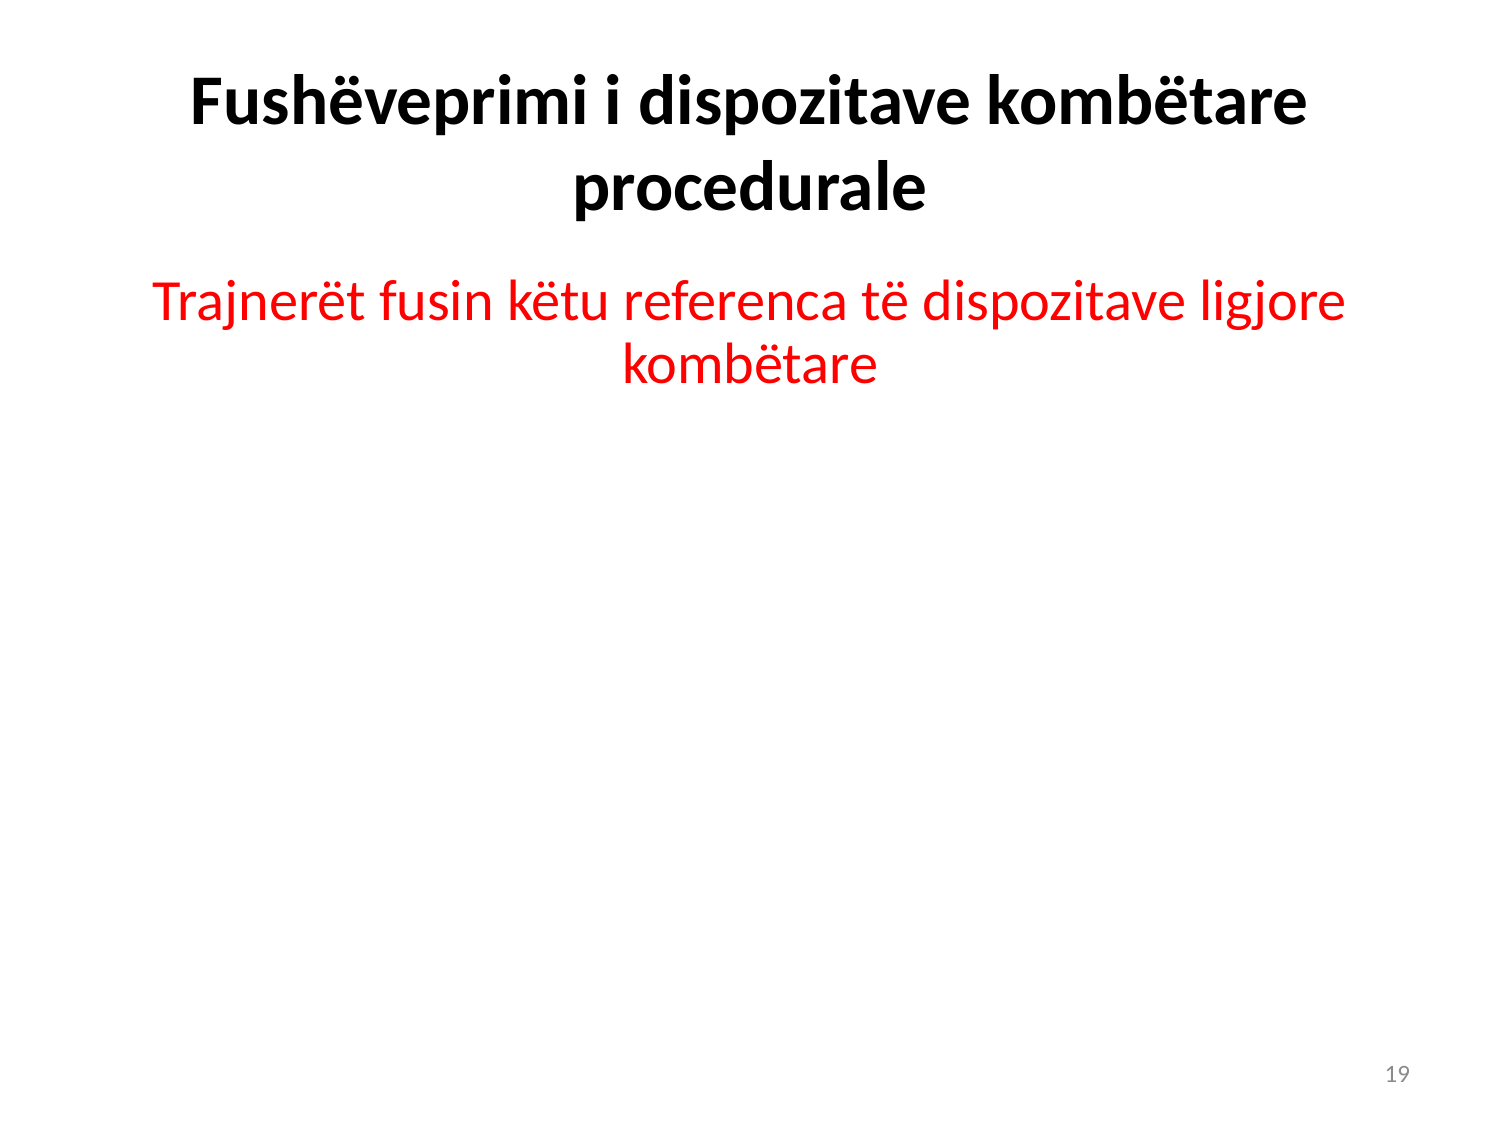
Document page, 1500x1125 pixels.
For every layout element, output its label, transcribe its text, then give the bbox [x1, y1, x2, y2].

title Fushëveprimi i dispozitave kombëtare procedurale [75, 45, 1425, 233]
slide_number 19 [1074, 1042, 1425, 1103]
list Trajnerët fusin këtu referenca të dispozitave ligjore kombëtare [75, 262, 1425, 1005]
